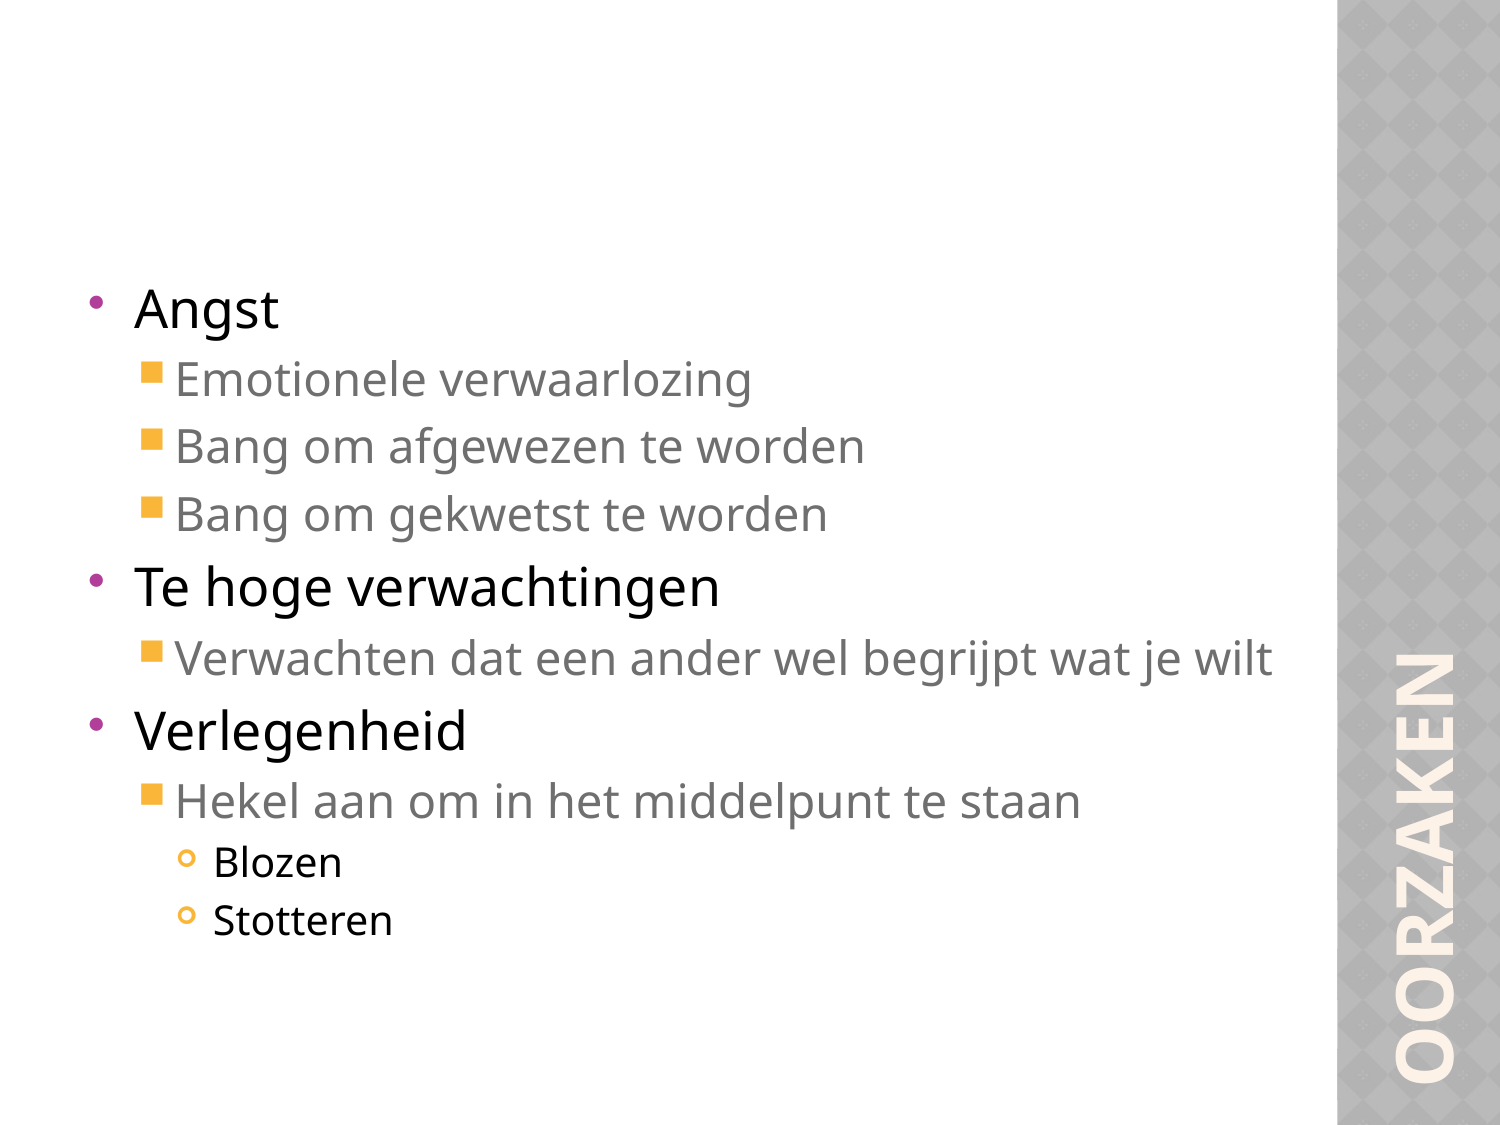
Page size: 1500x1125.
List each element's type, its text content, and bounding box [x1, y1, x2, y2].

list Angst Emotionele verwaarlozing Bang om afgewezen te worden Bang om gekwetst te worden Te hoge verwachtingen Verwachten dat een ander wel begrijpt wat je wilt Verlegenheid Hekel aan om in het middelpunt te staan Blozen Stotteren [75, 267, 1329, 956]
text_box oorzaken [1352, 586, 1469, 1097]
